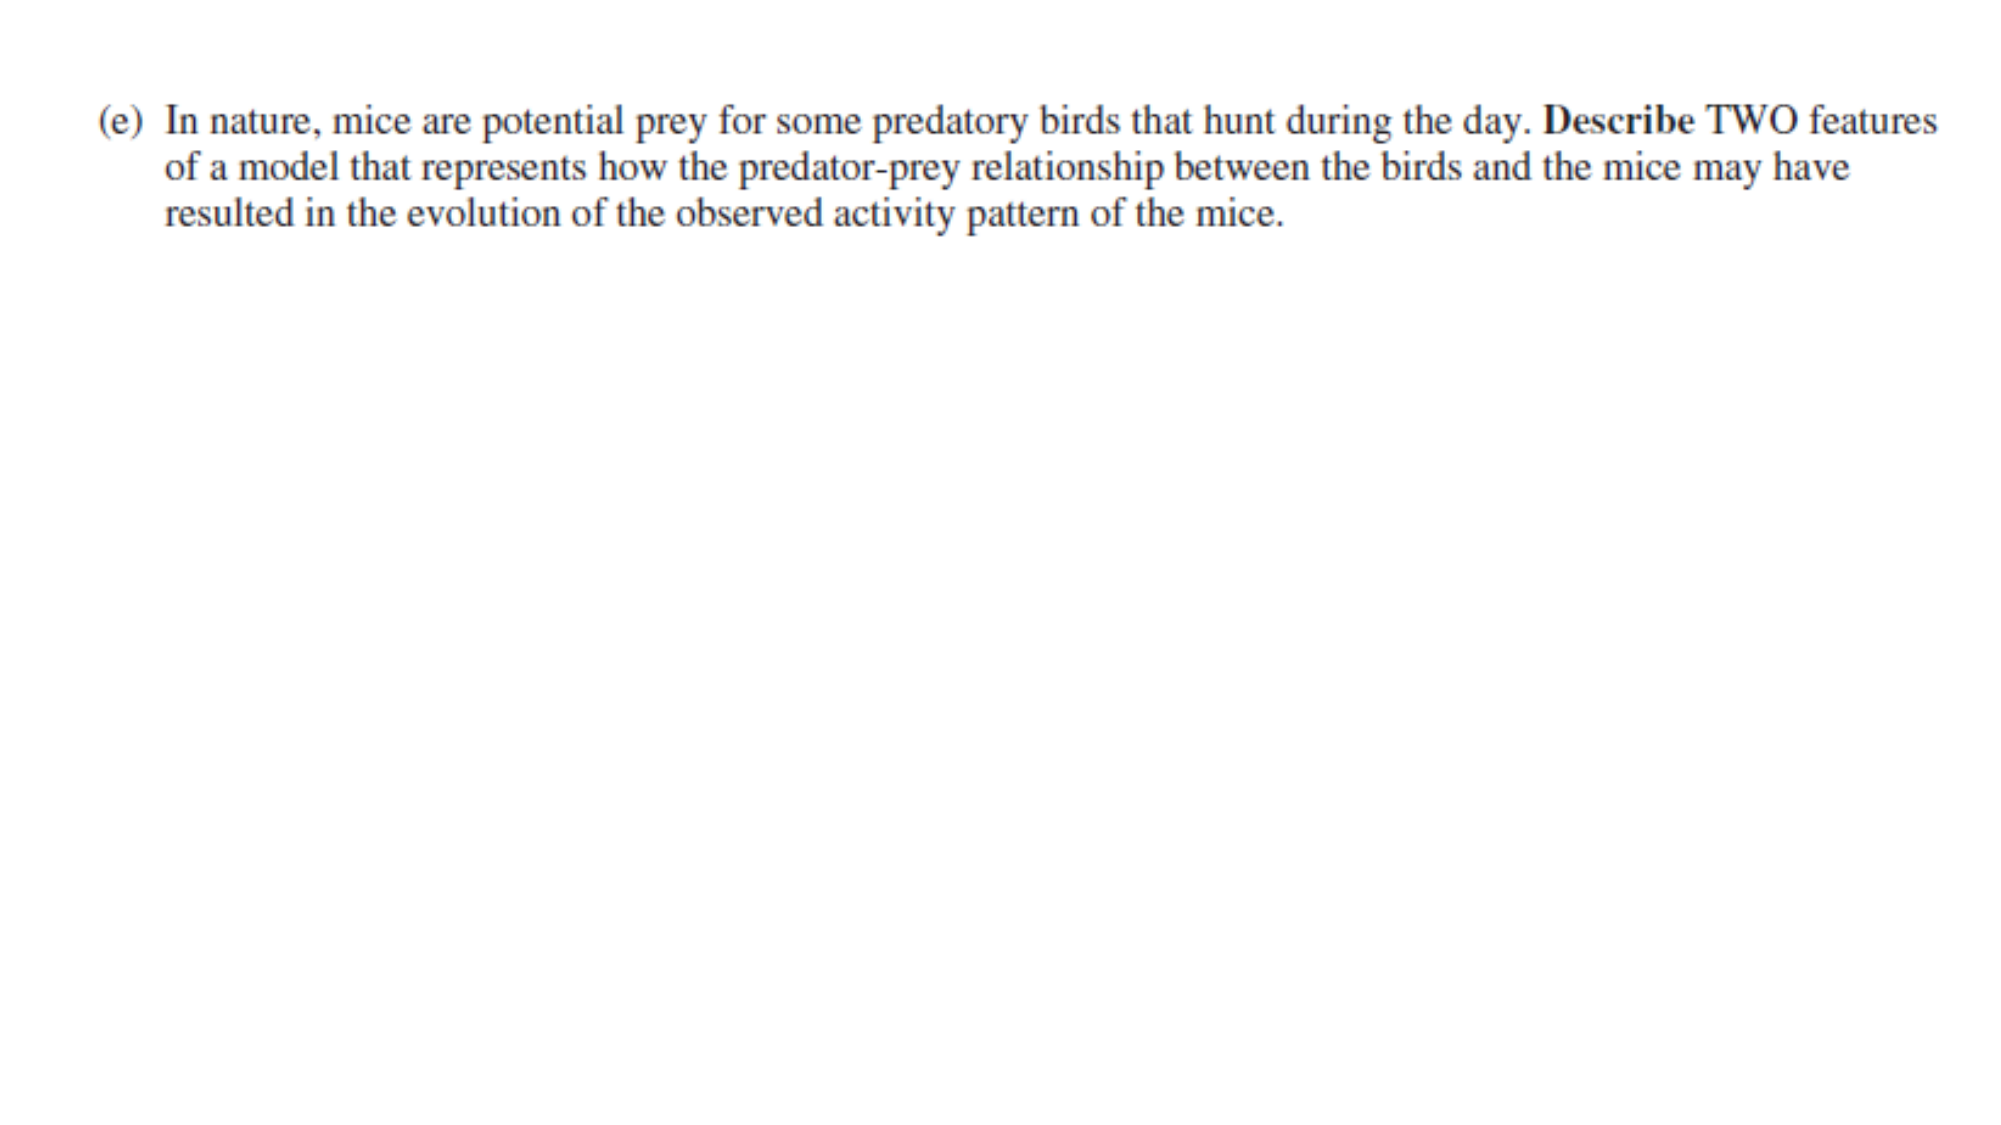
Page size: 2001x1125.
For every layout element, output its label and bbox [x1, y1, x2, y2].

picture [82, 93, 2000, 278]
